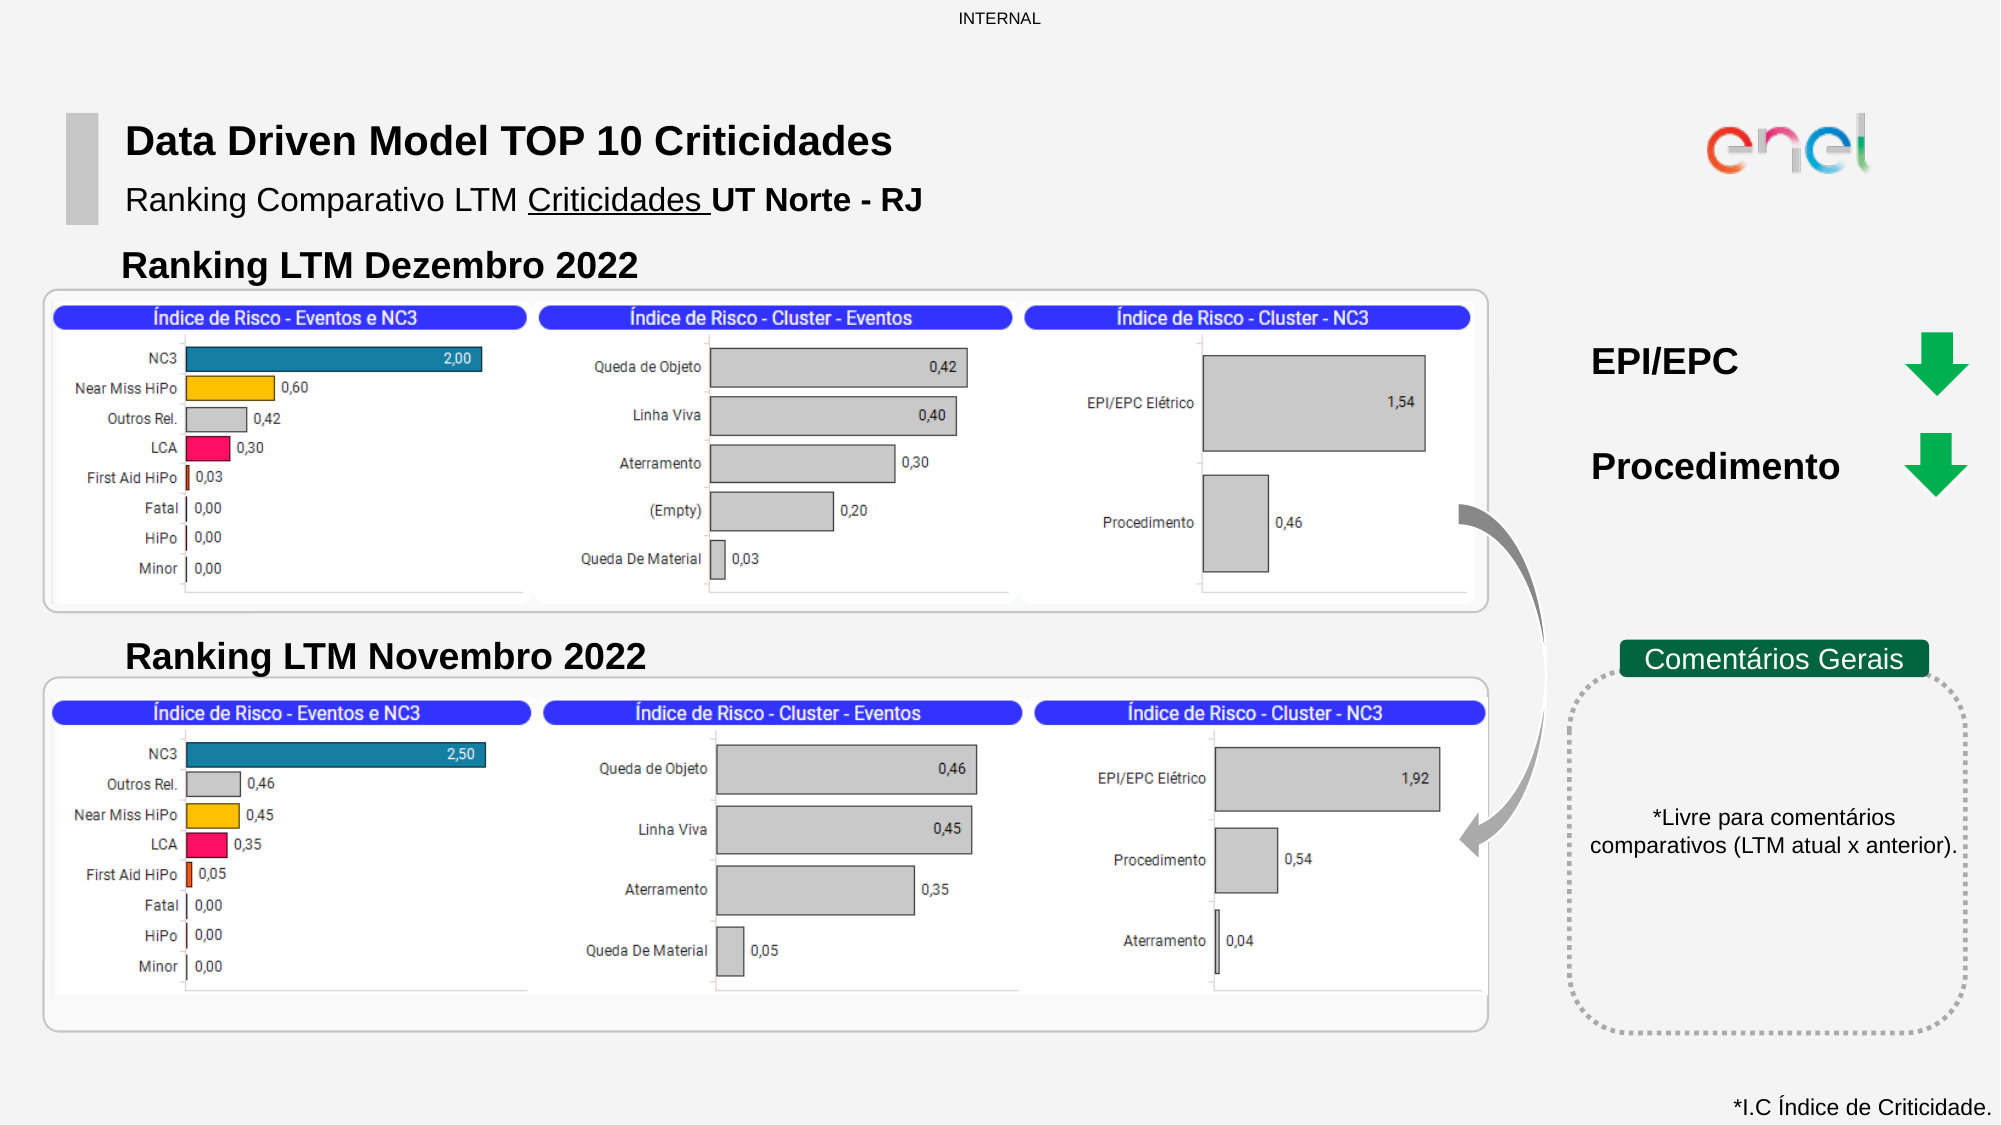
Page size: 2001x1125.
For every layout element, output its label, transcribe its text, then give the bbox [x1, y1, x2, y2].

text_box [1568, 670, 1967, 1035]
text_box Procedimento [1590, 442, 1901, 488]
text_box [42, 676, 1490, 1033]
text_box [1905, 332, 1970, 396]
text_box EPI/EPC [1590, 337, 1864, 383]
text_box [1904, 433, 1968, 497]
text_box Comentários Gerais [1618, 638, 1931, 679]
picture [1707, 113, 1871, 174]
text_box Ranking LTM Novembro 2022 [124, 631, 940, 678]
text_box *I.C Índice de Criticidade. [1733, 1092, 2000, 1120]
text_box Ranking LTM Dezembro 2022 [121, 240, 936, 286]
picture [50, 302, 1474, 604]
picture [50, 697, 1488, 995]
title Data Driven Model TOP 10 Criticidades [125, 109, 1499, 175]
text_box [1474, 504, 1548, 843]
text_box *Livre para comentários comparativos (LTM atual x anterior). [1585, 802, 1963, 858]
text_box [42, 288, 1490, 614]
list Ranking Comparativo LTM Criticidades UT Norte - RJ [125, 178, 1499, 224]
